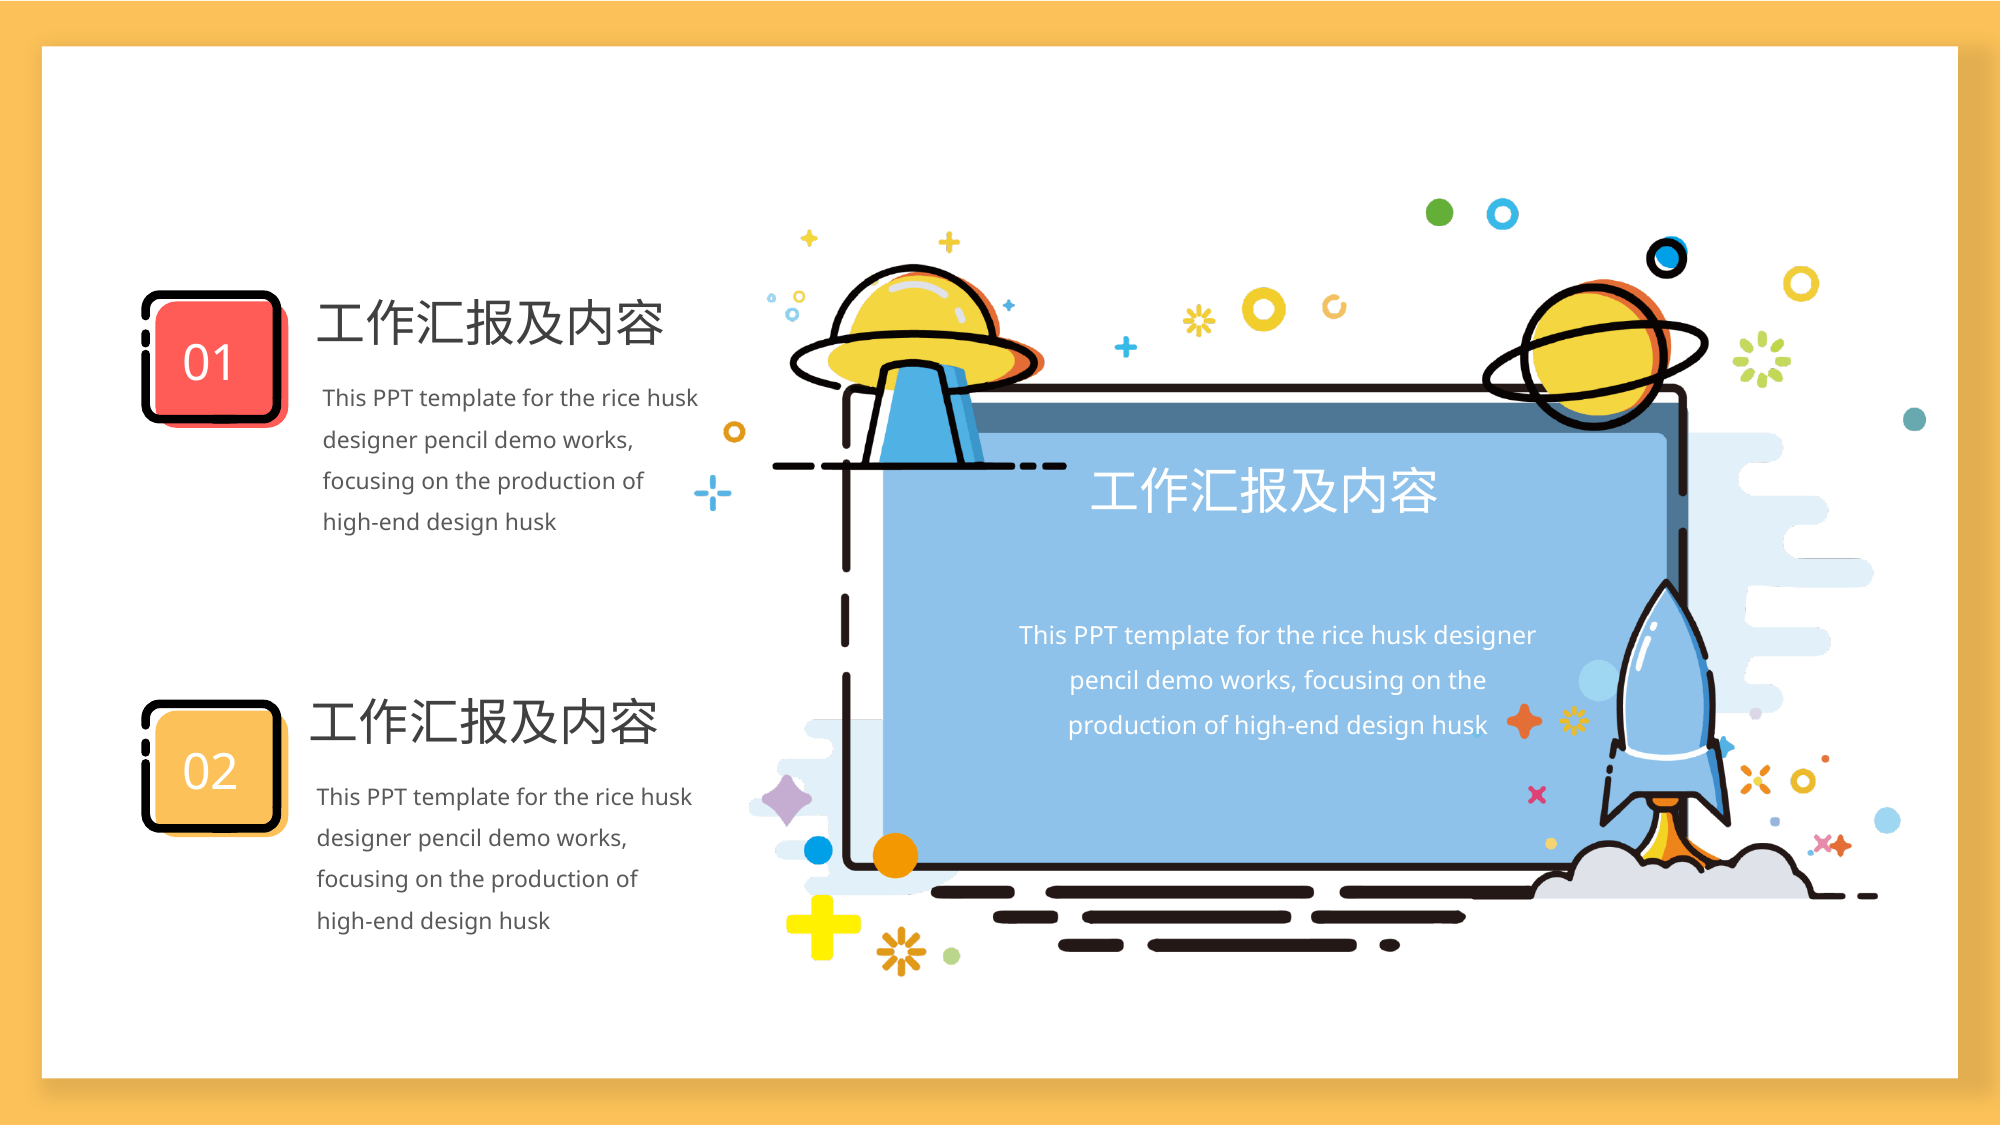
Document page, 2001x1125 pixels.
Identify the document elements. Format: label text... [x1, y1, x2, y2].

text_box 工作汇报及内容 [300, 284, 649, 359]
text_box This PPT template for the rice husk designer pencil demo works, focusing on the production of high-end design husk [301, 761, 649, 941]
picture [649, 0, 1961, 1125]
text_box This PPT template for the rice husk designer pencil demo works, focusing on the production of high-end design husk [307, 362, 649, 543]
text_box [145, 294, 289, 428]
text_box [145, 703, 289, 838]
text_box 工作汇报及内容 [294, 682, 649, 758]
